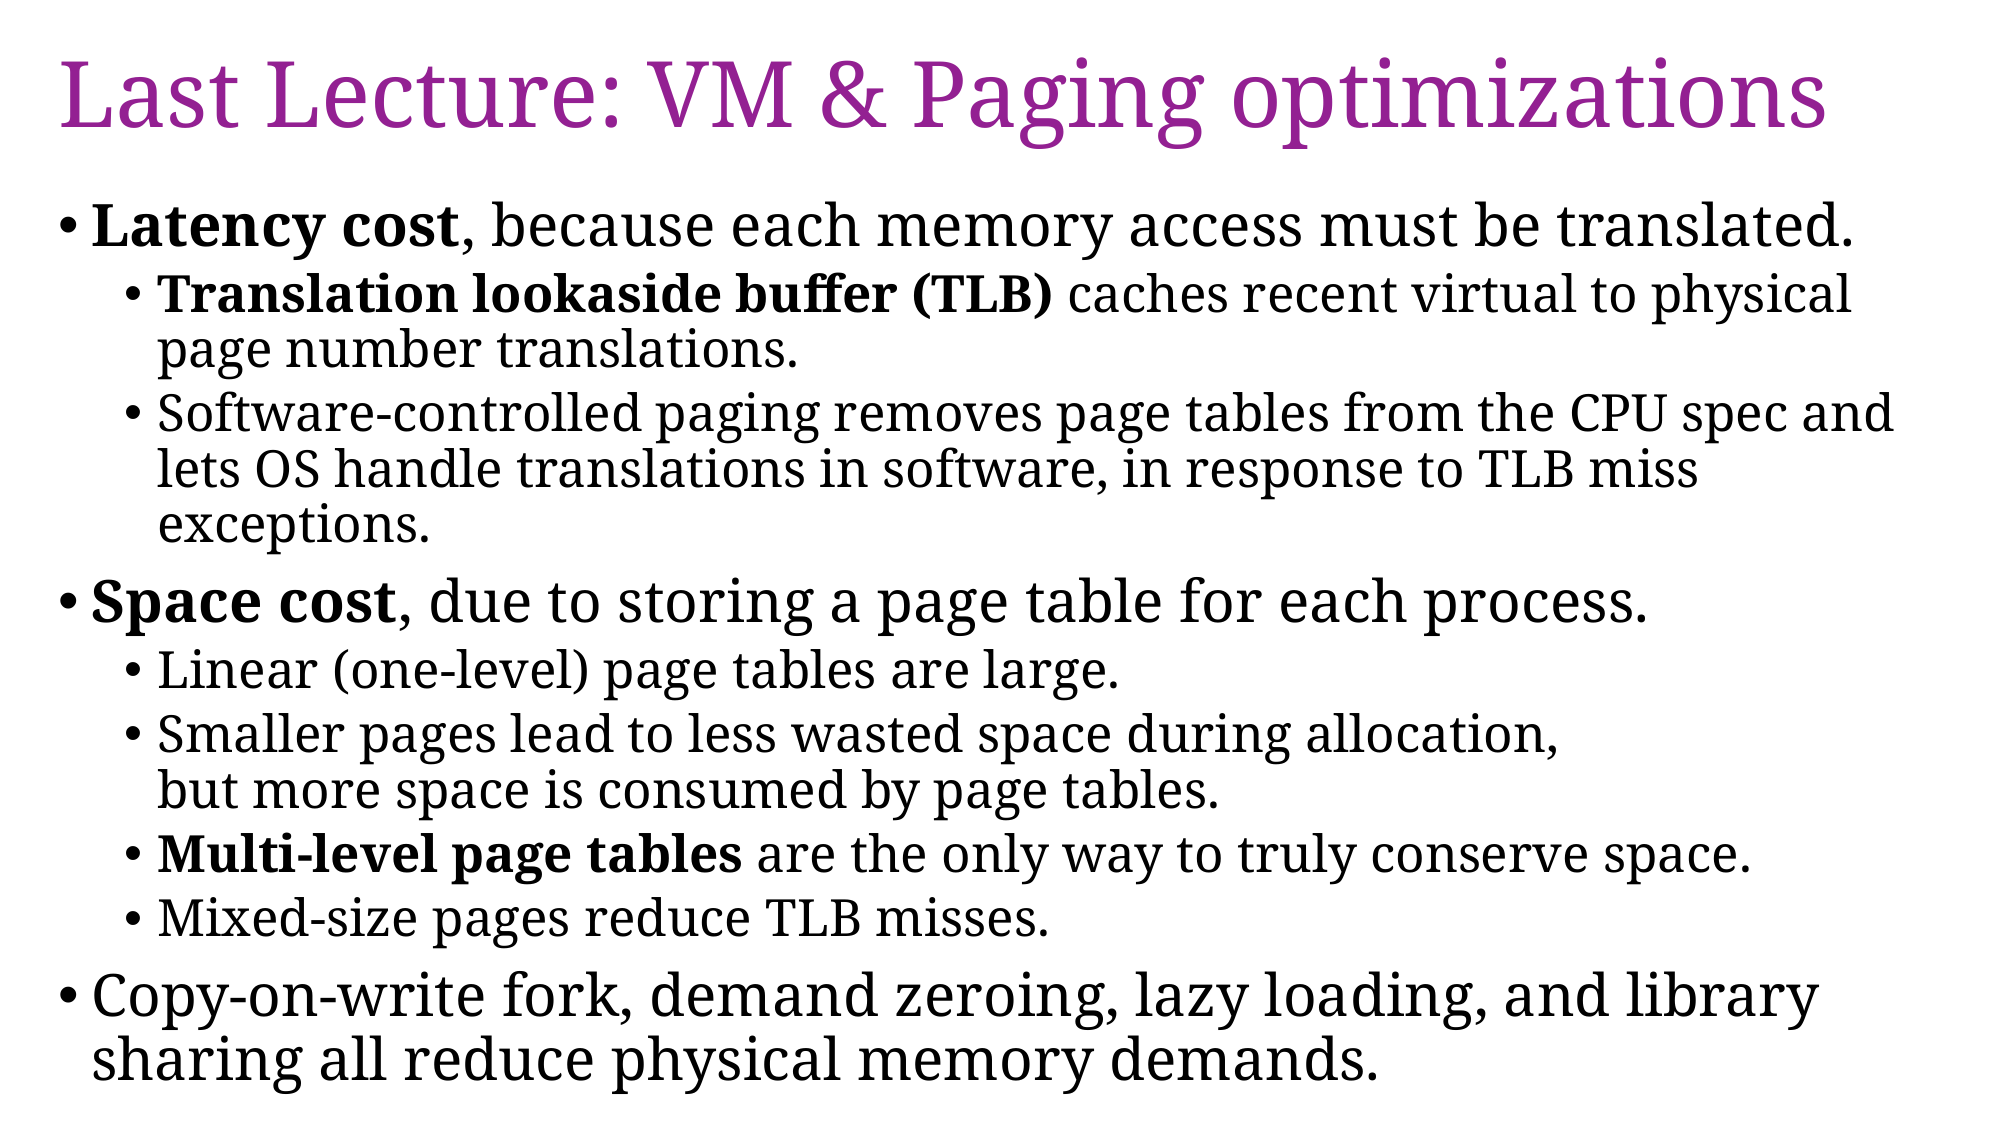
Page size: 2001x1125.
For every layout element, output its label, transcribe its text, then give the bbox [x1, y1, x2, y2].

title Last Lecture: VM & Paging optimizations [43, 25, 1953, 171]
list Latency cost, because each memory access must be translated. Translation lookaside buffer (TLB) caches recent virtual to physical page number translations. Software-controlled paging removes page tables from the CPU spec and lets OS handle translations in software, in response to TLB miss exceptions. Space cost, due to storing a page table for each process. Linear (one-level) page tables are large. Smaller pages lead to less wasted space during allocation, but more space is consumed by page tables. Multi-level page tables are the only way to truly conserve space. Mixed-size pages reduce TLB misses. Copy-on-write fork, demand zeroing, lazy loading, and library sharing all reduce physical memory demands. [43, 188, 1953, 1106]
